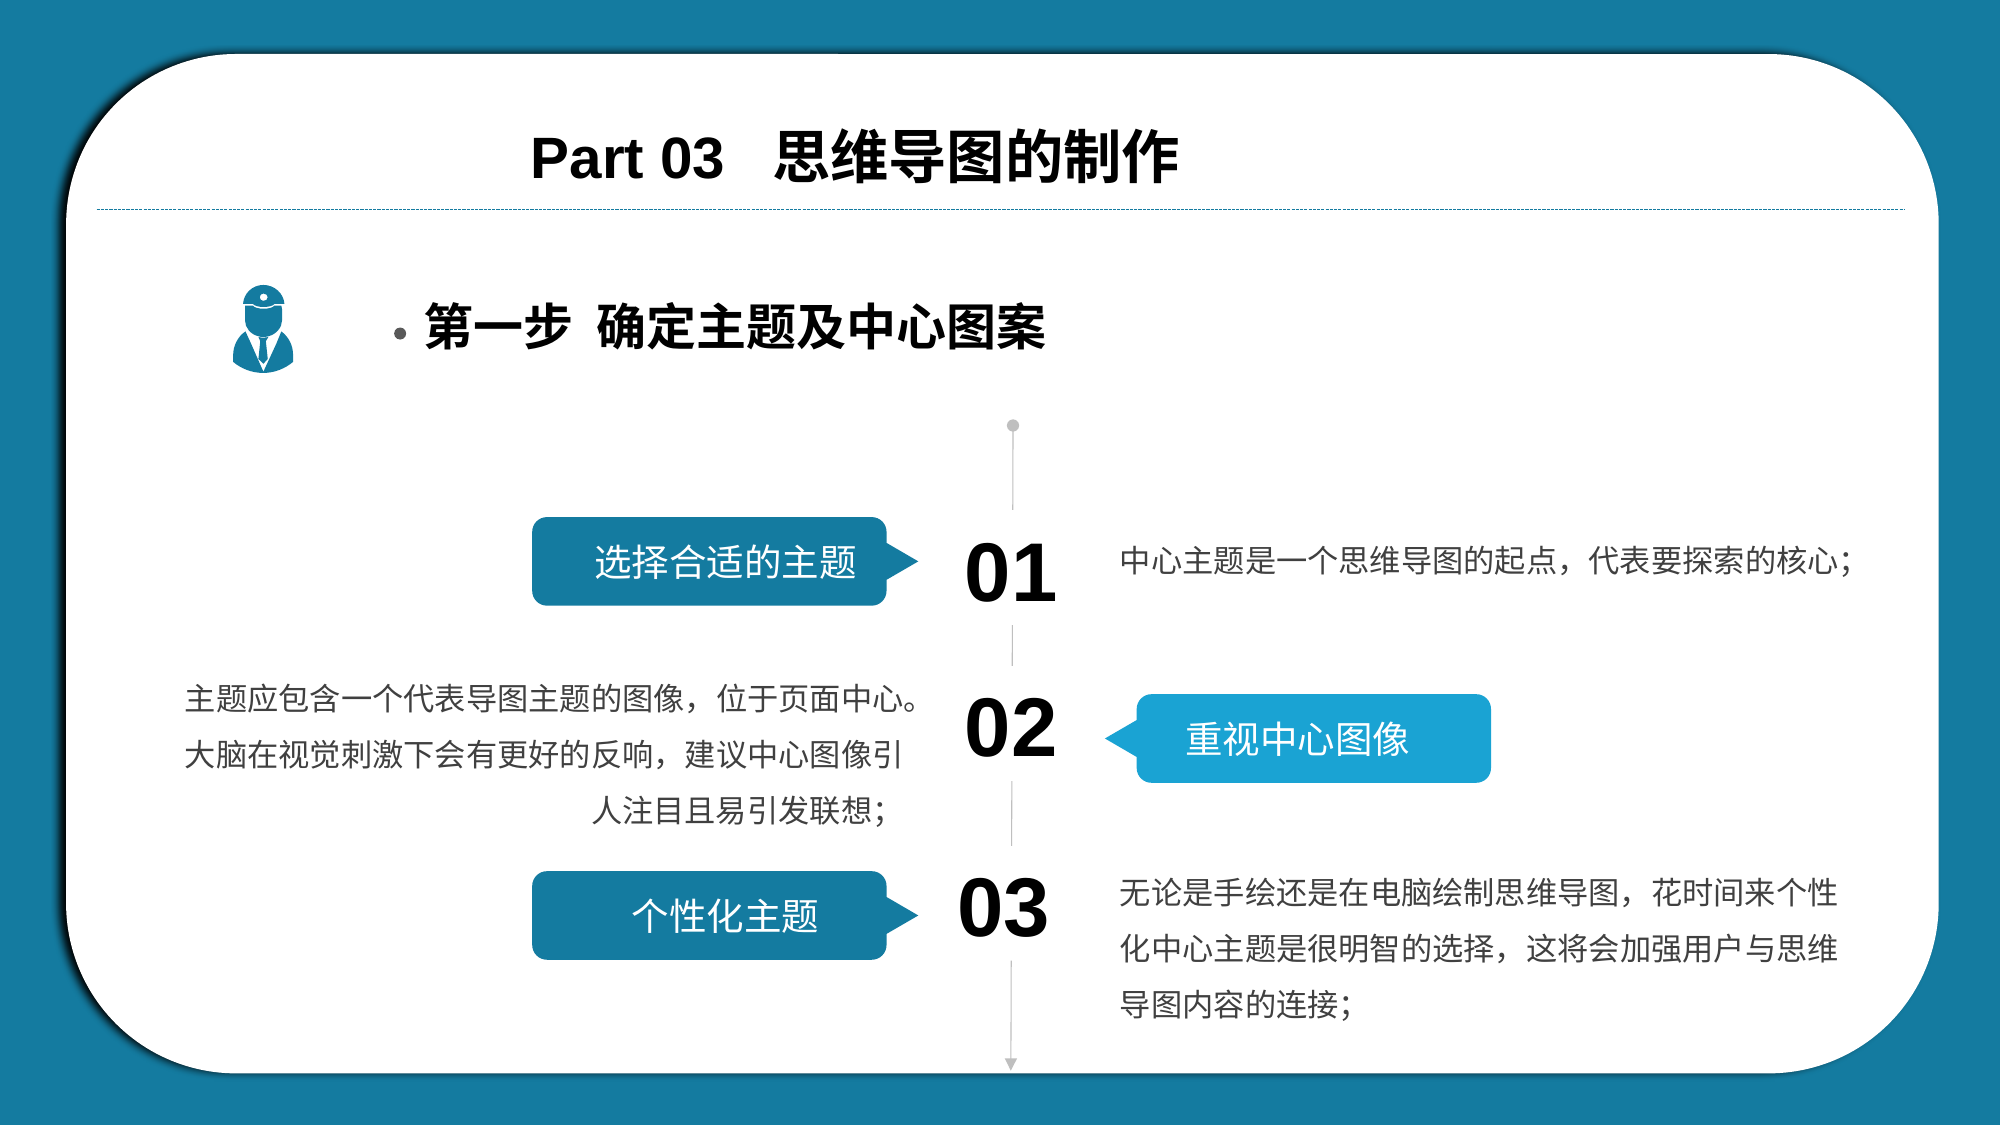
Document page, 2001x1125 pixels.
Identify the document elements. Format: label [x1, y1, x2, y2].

text_box [1090, 514, 1864, 606]
text_box [159, 652, 942, 832]
text_box [1090, 846, 1864, 1026]
text_box [942, 425, 1090, 1071]
text_box [1090, 652, 1491, 832]
text_box [233, 284, 1152, 373]
text_box [532, 846, 942, 1026]
text_box [96, 112, 1905, 210]
text_box [532, 514, 942, 606]
